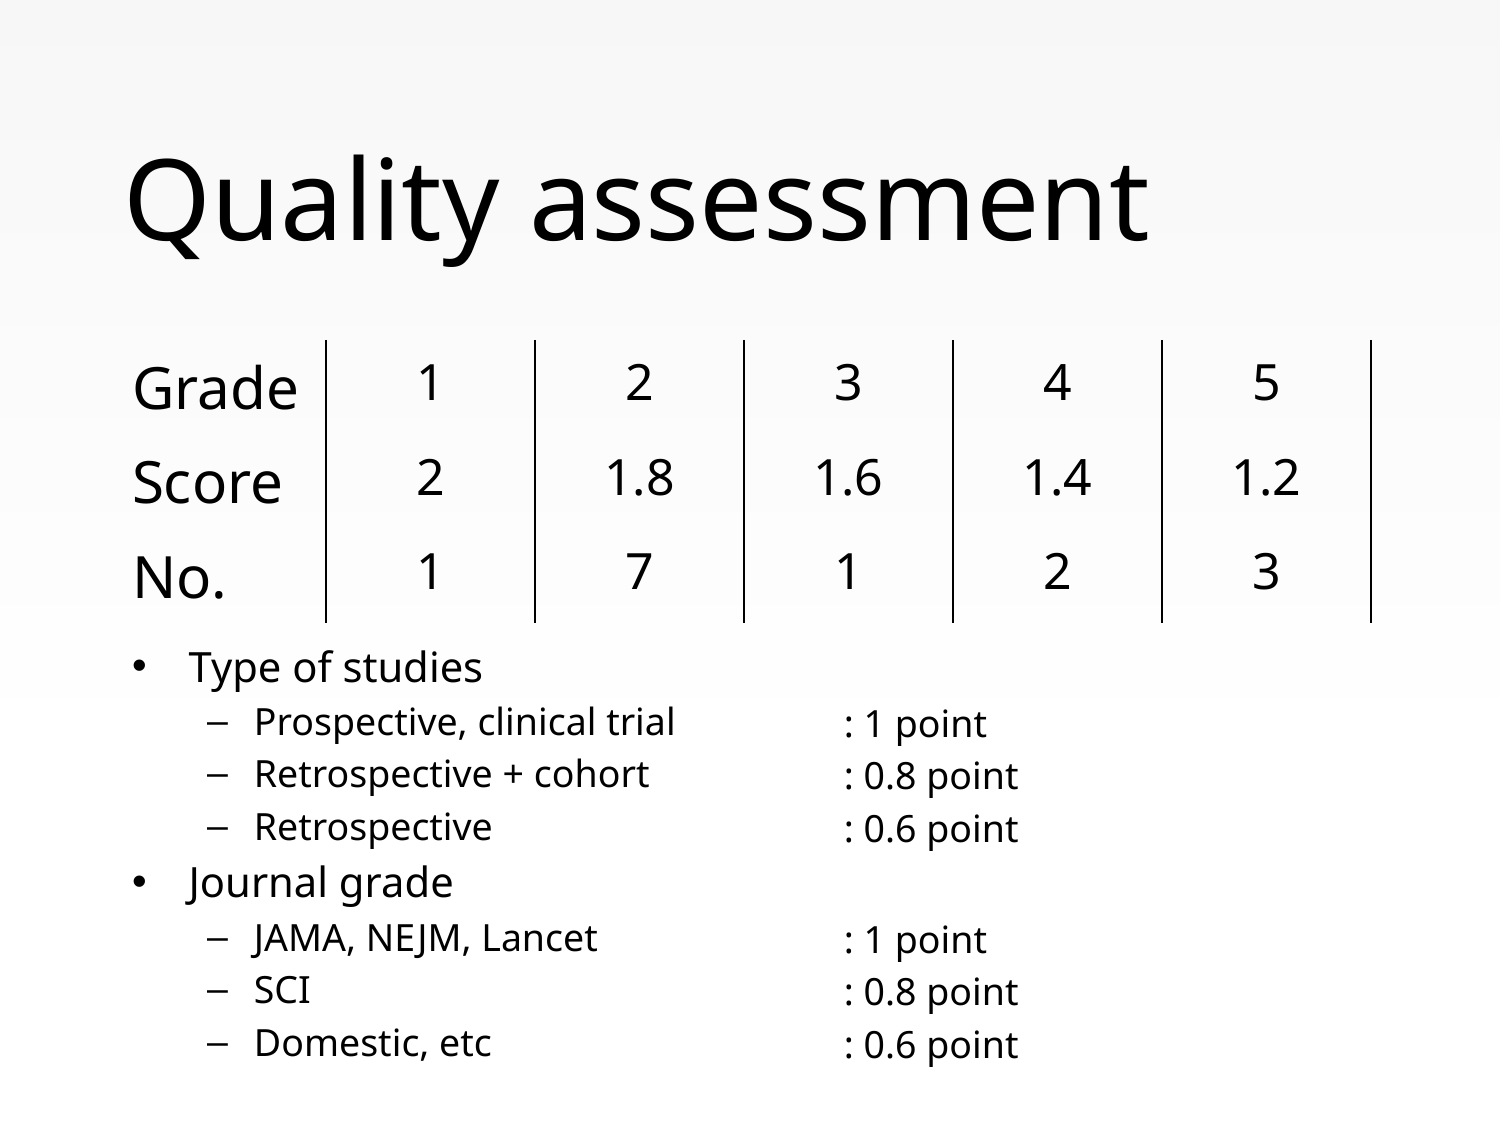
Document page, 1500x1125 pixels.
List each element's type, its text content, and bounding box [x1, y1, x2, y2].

table_cell 1 [745, 528, 952, 623]
title Quality assessment [108, 101, 1424, 290]
table_header 3 [745, 340, 952, 434]
table_cell No. [117, 528, 325, 623]
table_cell 2 [327, 434, 534, 528]
text_box : 1 point : 0.8 point : 0.6 point : 1 point : 0.8 point : 0.6 point [828, 634, 1219, 1125]
table_cell 3 [1163, 528, 1370, 623]
table_cell 1.4 [954, 434, 1161, 528]
table_cell Score [117, 434, 325, 528]
list Type of studies Prospective, clinical trial Retrospective + cohort Retrospective Journal grade JAMA, NEJM, Lancet SCI Domestic, etc [117, 632, 921, 1125]
table_cell 1.6 [745, 434, 952, 528]
table_header 2 [536, 340, 743, 434]
table_cell 1.2 [1163, 434, 1370, 528]
table_header Grade [117, 340, 325, 434]
table_header 1 [327, 340, 534, 434]
table_cell 1.8 [536, 434, 743, 528]
table_cell 2 [954, 528, 1161, 623]
table_header 4 [954, 340, 1161, 434]
table_cell 1 [327, 528, 534, 623]
table_header 5 [1163, 340, 1370, 434]
table_cell 7 [536, 528, 743, 623]
